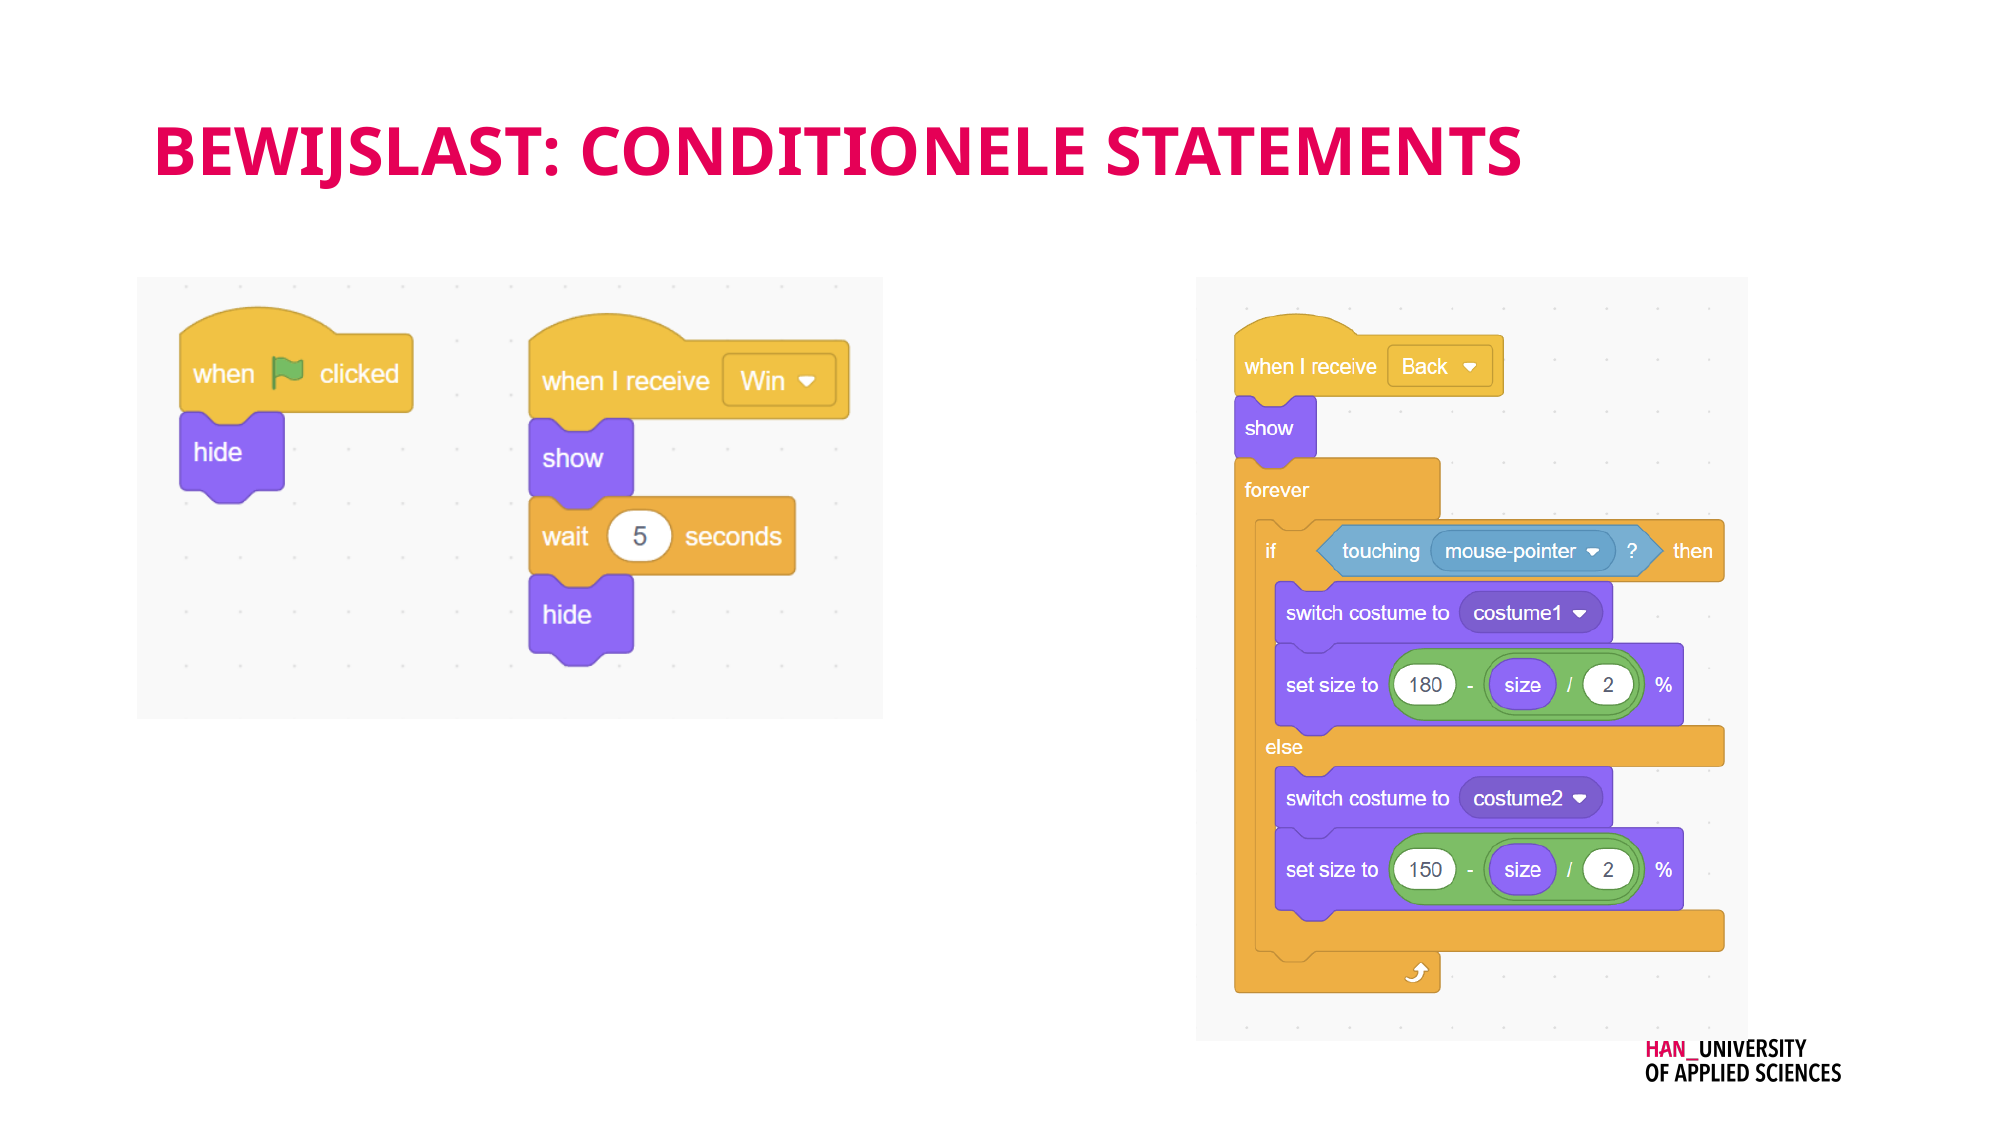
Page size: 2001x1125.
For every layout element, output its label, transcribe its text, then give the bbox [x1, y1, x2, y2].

picture [137, 277, 883, 719]
picture [1196, 277, 1864, 1119]
title Bewijslast: Conditionele statements [137, 59, 1863, 278]
